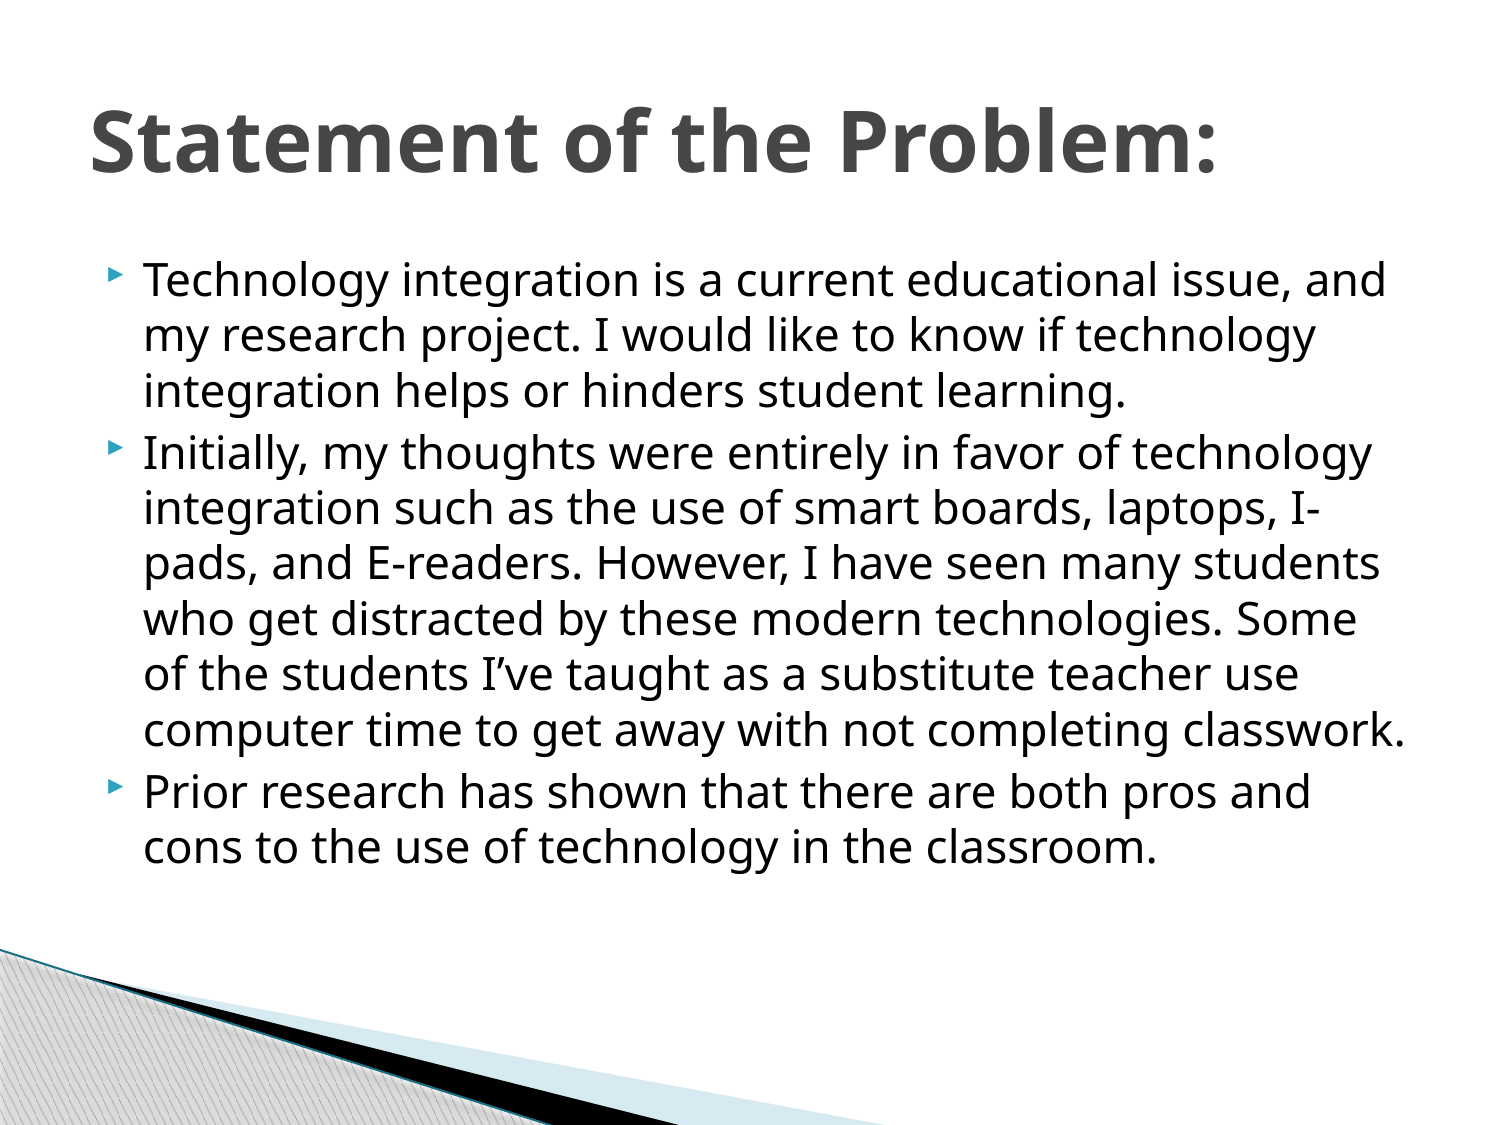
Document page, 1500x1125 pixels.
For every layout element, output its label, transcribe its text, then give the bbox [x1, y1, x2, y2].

list Technology integration is a current educational issue, and my research project. I would like to know if technology integration helps or hinders student learning. Initially, my thoughts were entirely in favor of technology integration such as the use of smart boards, laptops, I-pads, and E-readers. However, I have seen many students who get distracted by these modern technologies. Some of the students I’ve taught as a substitute teacher use computer time to get away with not completing classwork. Prior research has shown that there are both pros and cons to the use of technology in the classroom. [75, 243, 1425, 986]
title Statement of the Problem: [75, 45, 1425, 233]
